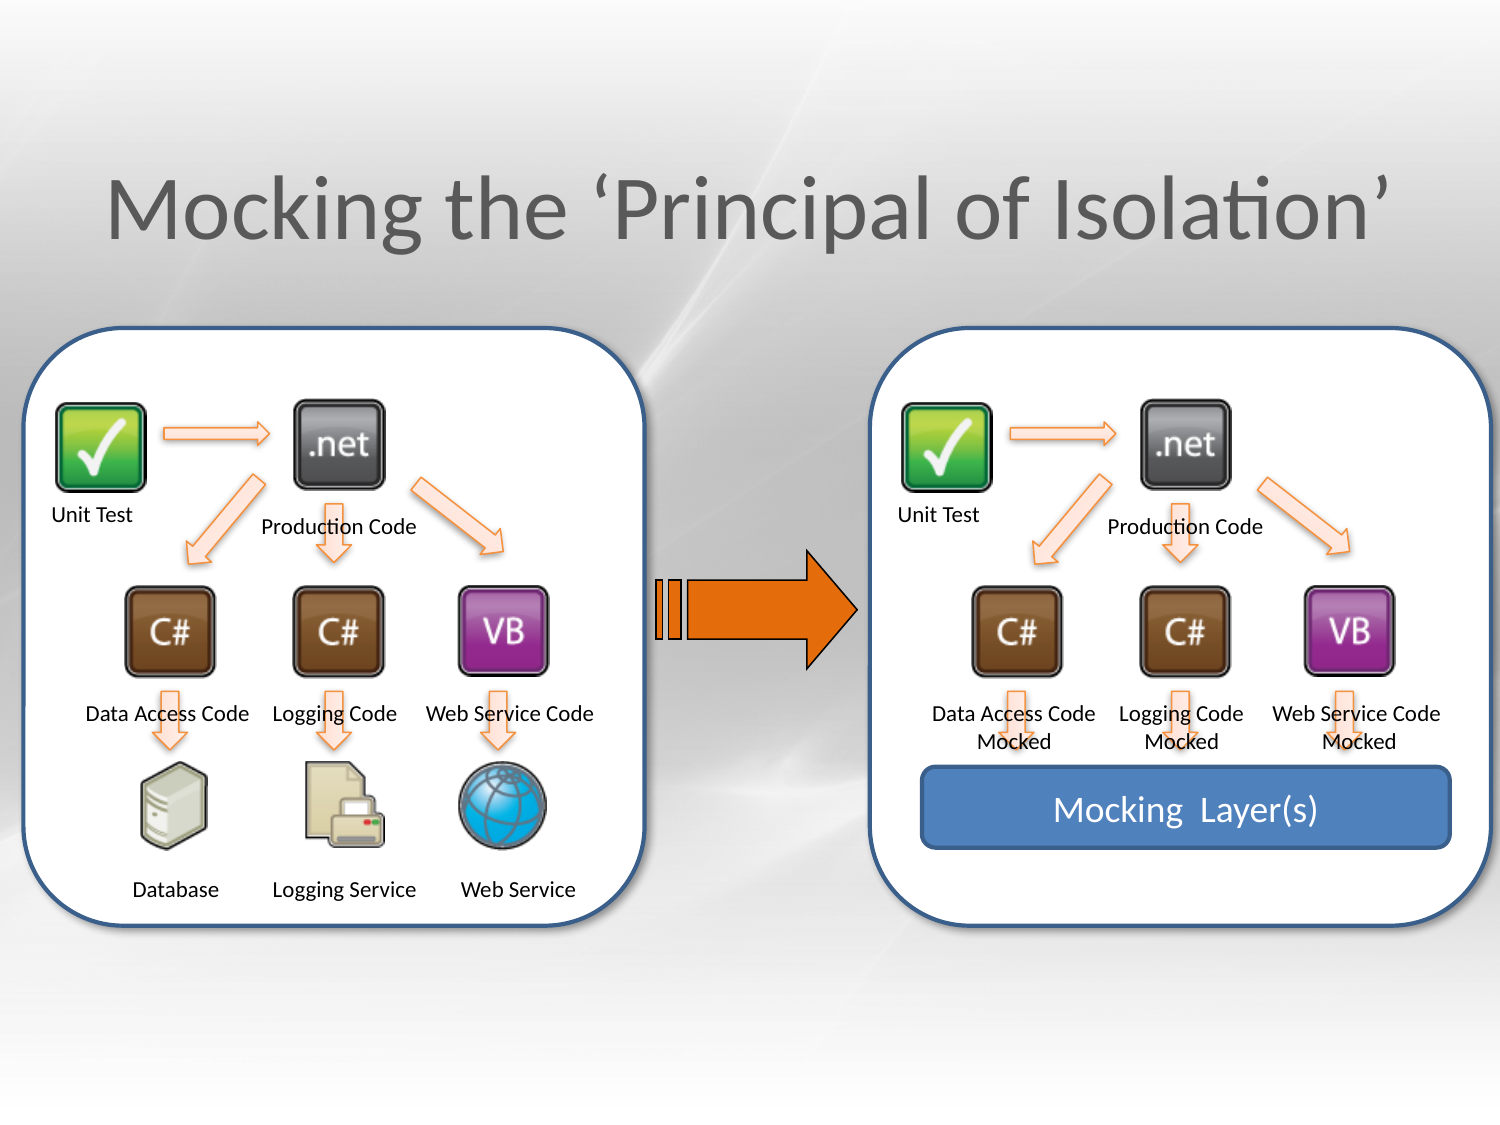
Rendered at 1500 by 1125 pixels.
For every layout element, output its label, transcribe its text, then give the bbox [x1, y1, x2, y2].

text_box [668, 580, 682, 640]
text_box Logging Service [258, 867, 432, 910]
text_box Web Service Code [411, 691, 610, 734]
text_box [1009, 421, 1117, 447]
text_box [1256, 476, 1351, 556]
text_box [152, 734, 187, 751]
text_box Mocking the ‘Principal of Isolation’ [74, 140, 1425, 305]
text_box Unit Test [882, 492, 995, 535]
text_box [1032, 473, 1113, 565]
text_box Data Access Code Mocked [917, 691, 1104, 761]
text_box [1163, 547, 1197, 563]
text_box [687, 550, 858, 669]
text_box Mocking Layer(s) [919, 764, 1452, 850]
text_box Production Code [246, 503, 433, 547]
text_box Logging Code Mocked [1104, 691, 1257, 761]
text_box [867, 325, 1494, 928]
picture [0, 0, 1500, 1125]
text_box [317, 547, 351, 563]
text_box [185, 473, 267, 565]
text_box Database [117, 867, 235, 910]
text_box Web Service [446, 867, 592, 910]
text_box Production Code [1092, 503, 1279, 547]
text_box [316, 734, 351, 751]
text_box [481, 734, 516, 751]
text_box [21, 325, 647, 928]
text_box Unit Test [36, 492, 149, 535]
text_box [656, 580, 663, 640]
text_box Logging Code [258, 691, 411, 734]
text_box [163, 421, 271, 447]
text_box Web Service Code Mocked [1257, 691, 1462, 761]
text_box Data Access Code [70, 691, 258, 734]
text_box [410, 476, 504, 556]
